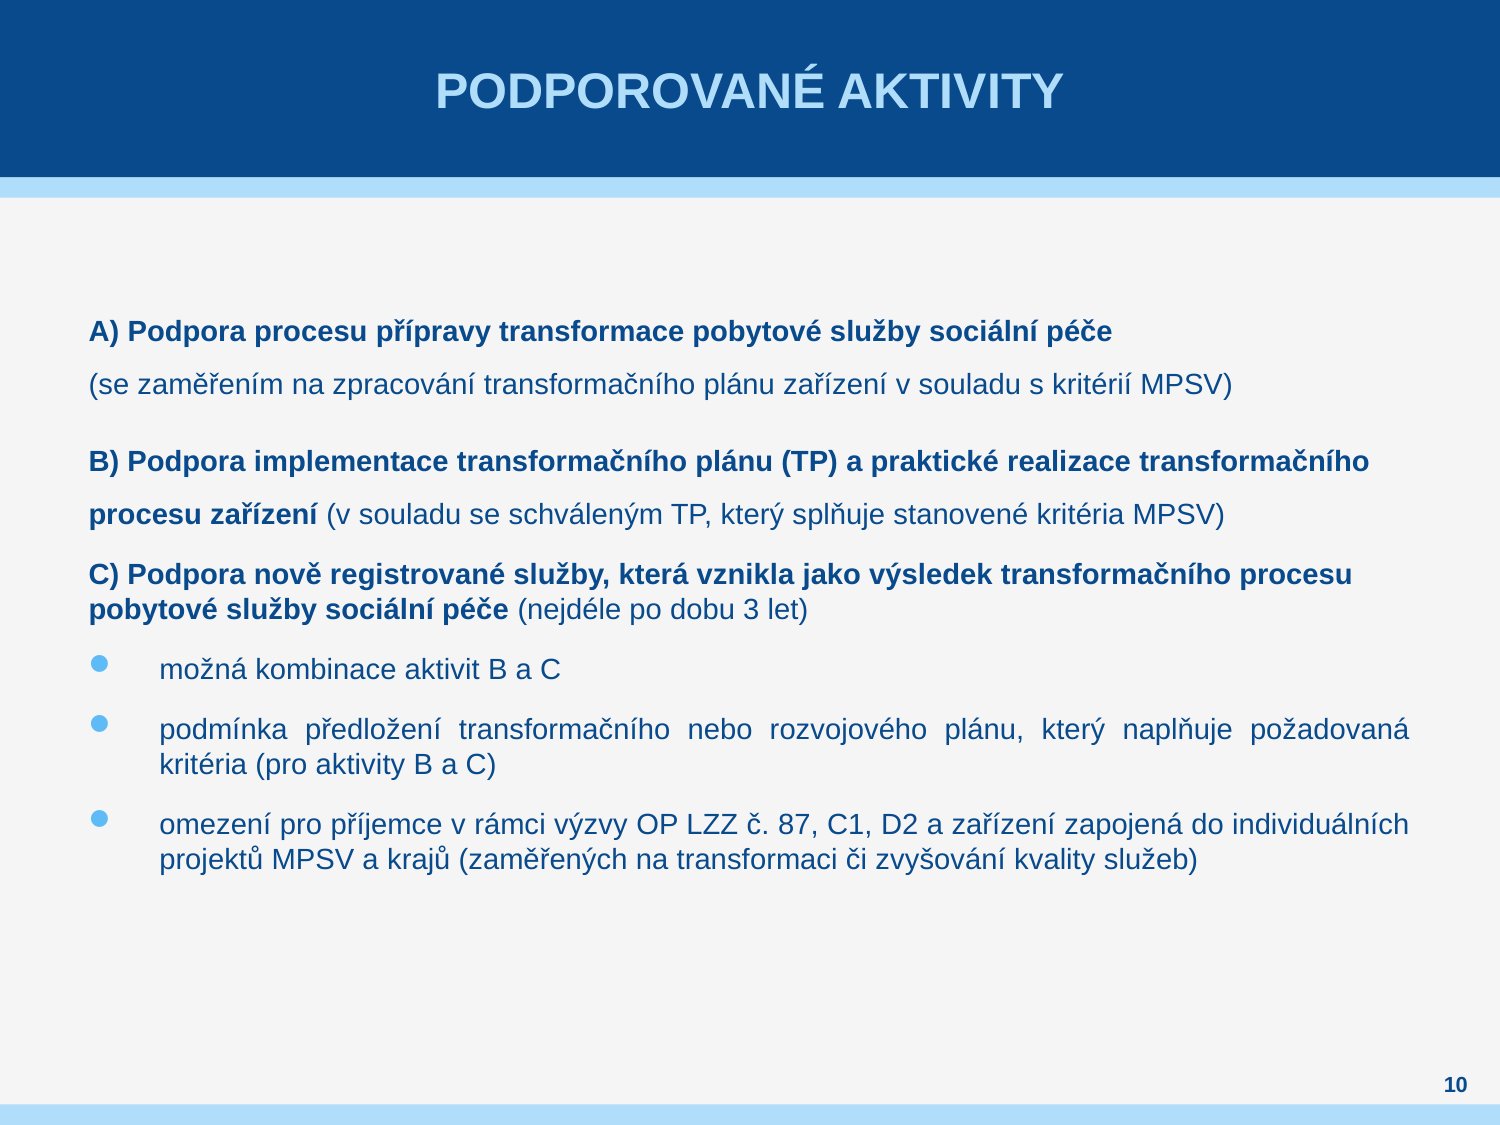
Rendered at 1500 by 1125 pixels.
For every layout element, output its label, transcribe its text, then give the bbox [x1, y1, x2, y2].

slide_number 10 [1417, 1068, 1495, 1099]
list A) Podpora procesu přípravy transformace pobytové služby sociální péče (se zaměřením na zpracování transformačního plánu zařízení v souladu s kritérií MPSV) B) Podpora implementace transformačního plánu (TP) a praktické realizace transformačního procesu zařízení (v souladu se schváleným TP, který splňuje stanovené kritéria MPSV) C) Podpora nově registrované služby, která vznikla jako výsledek transformačního procesu pobytové služby sociální péče (nejdéle po dobu 3 let) možná kombinace aktivit B a C podmínka předložení transformačního nebo rozvojového plánu, který naplňuje požadovaná kritéria (pro aktivity B a C) omezení pro příjemce v rámci výzvy OP LZZ č. 87, C1, D2 a zařízení zapojená do individuálních projektů MPSV a krajů (zaměřených na transformaci či zvyšování kvality služeb) [88, 295, 1412, 1004]
title Podporované aktivity [59, 0, 1441, 178]
